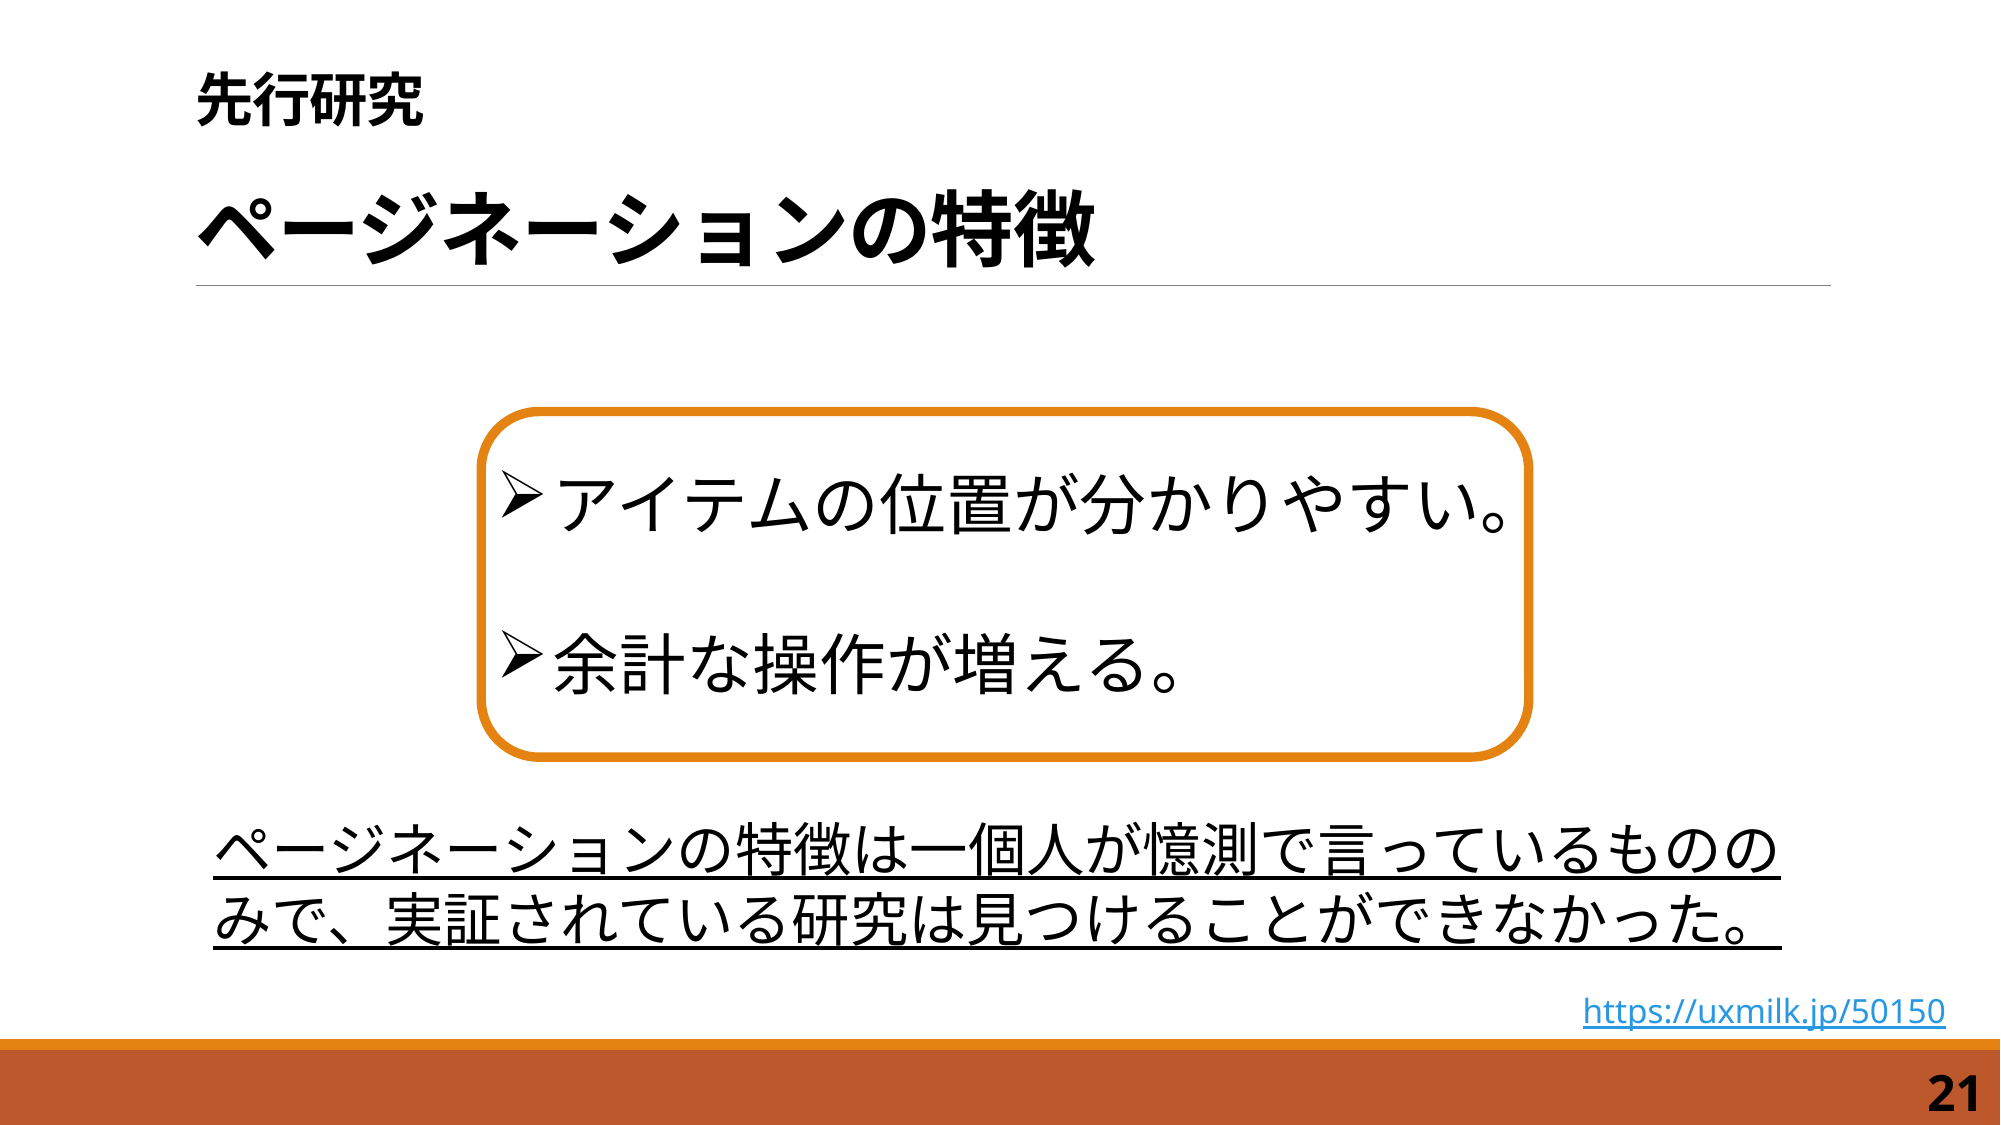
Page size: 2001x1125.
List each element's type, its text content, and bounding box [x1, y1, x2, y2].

slide_number 21 [1783, 1065, 2000, 1125]
text_box https://uxmilk.jp/50150 [1567, 983, 2000, 1044]
title 先行研究 ページネーションの特徴 [180, 47, 1830, 285]
text_box [479, 410, 1530, 759]
text_box ページネーションの特徴は一個人が憶測で言っているもののみで、実証されている研究は見つけることができなかった。 [198, 805, 1812, 961]
